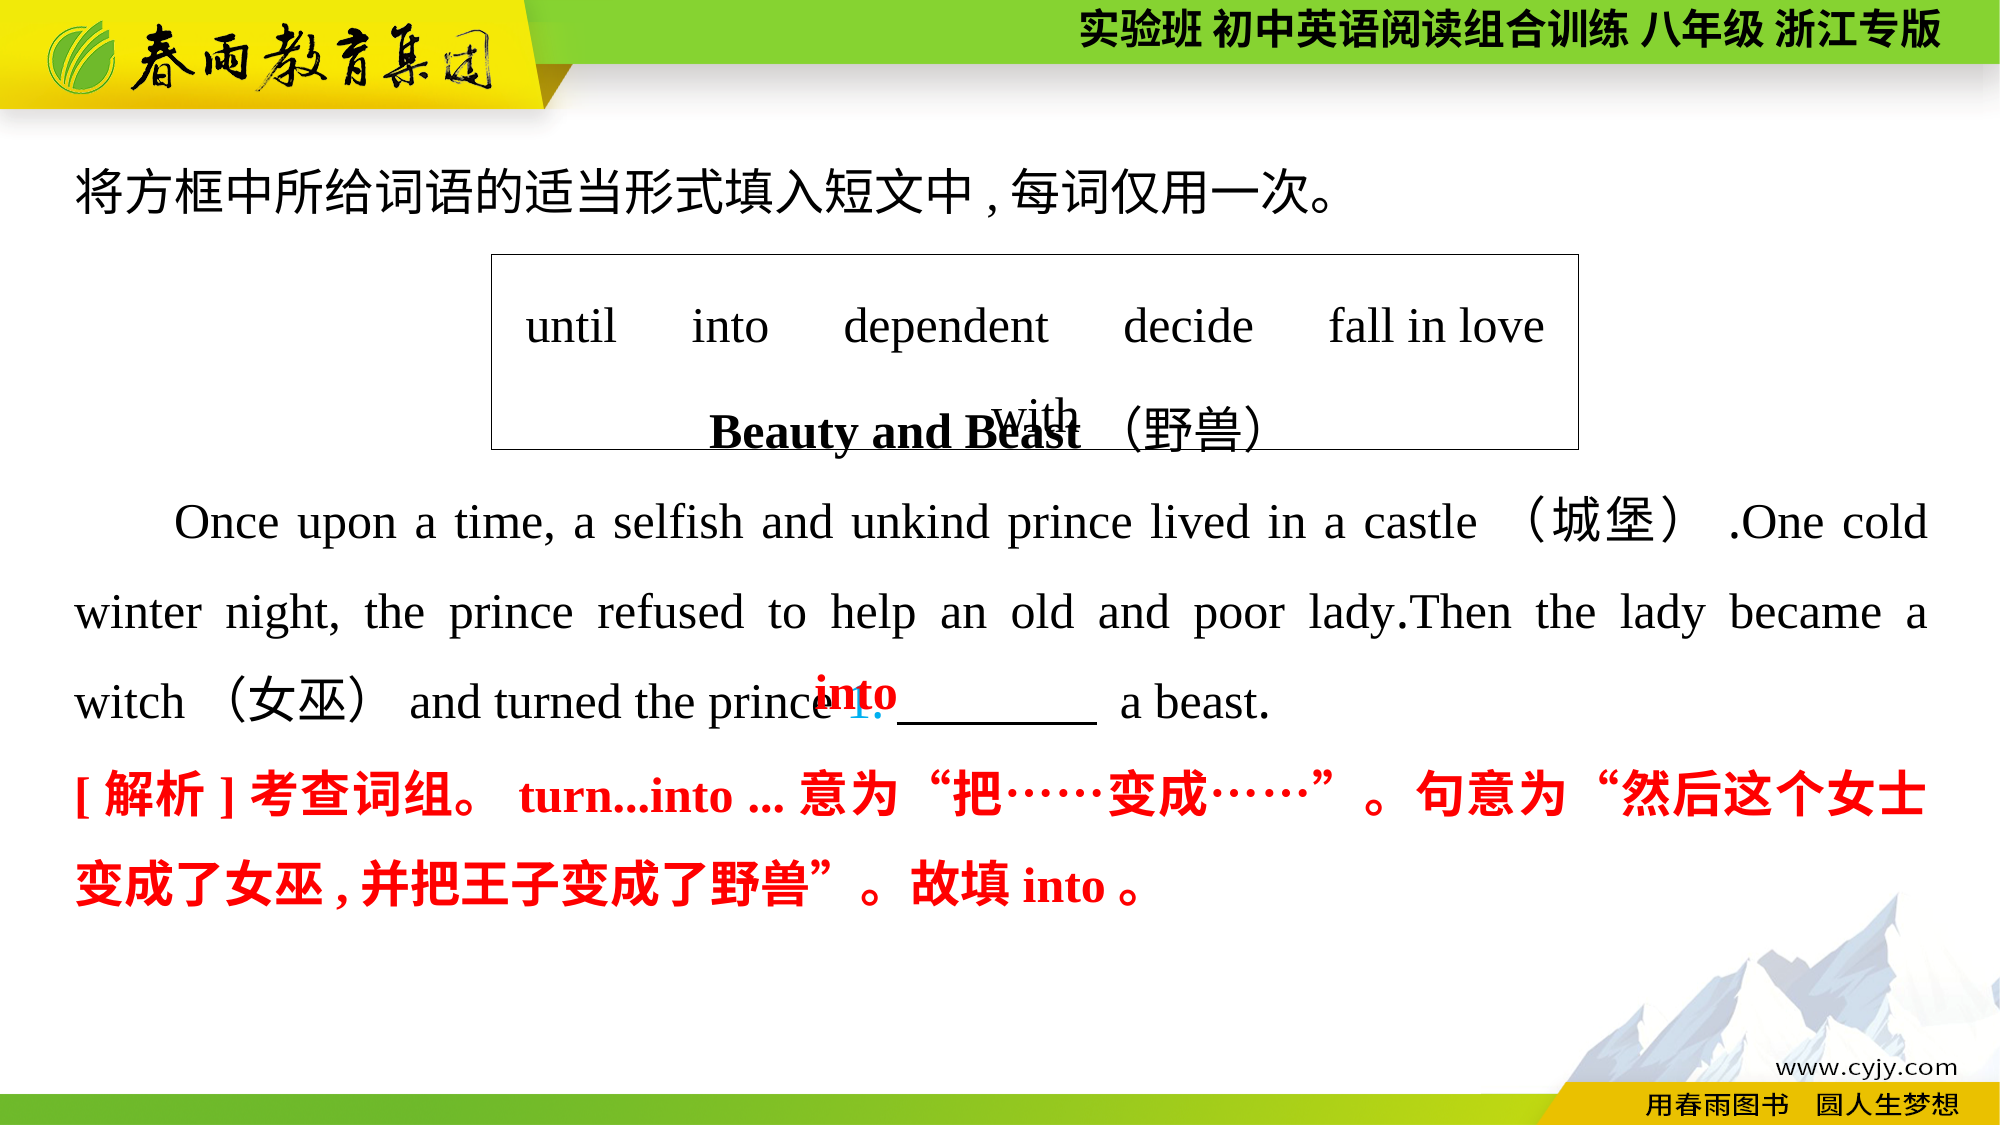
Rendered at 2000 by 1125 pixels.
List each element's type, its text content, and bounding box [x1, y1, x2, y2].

text_box until into dependent decide fall in love with [491, 254, 1579, 360]
text_box into [799, 652, 913, 724]
list 将方框中所给词语的适当形式填入短文中,每词仅用一次。 [59, 122, 1944, 217]
picture [0, 0, 2000, 1125]
text_box [解析]考查词组。turn...into ...意为“把……变成……”。句意为“然后这个女士变成了女巫,并把王子变成了野兽”。故填into。 [59, 724, 1944, 920]
text_box Beauty and Beast（野兽） Once upon a time, a selfish and unkind prince lived in a castle（城堡）.One cold winter night, the prince refused to help an old and poor lady.Then the lady became a witch（女巫）and turned the prince 1. a beast. [59, 360, 1944, 724]
